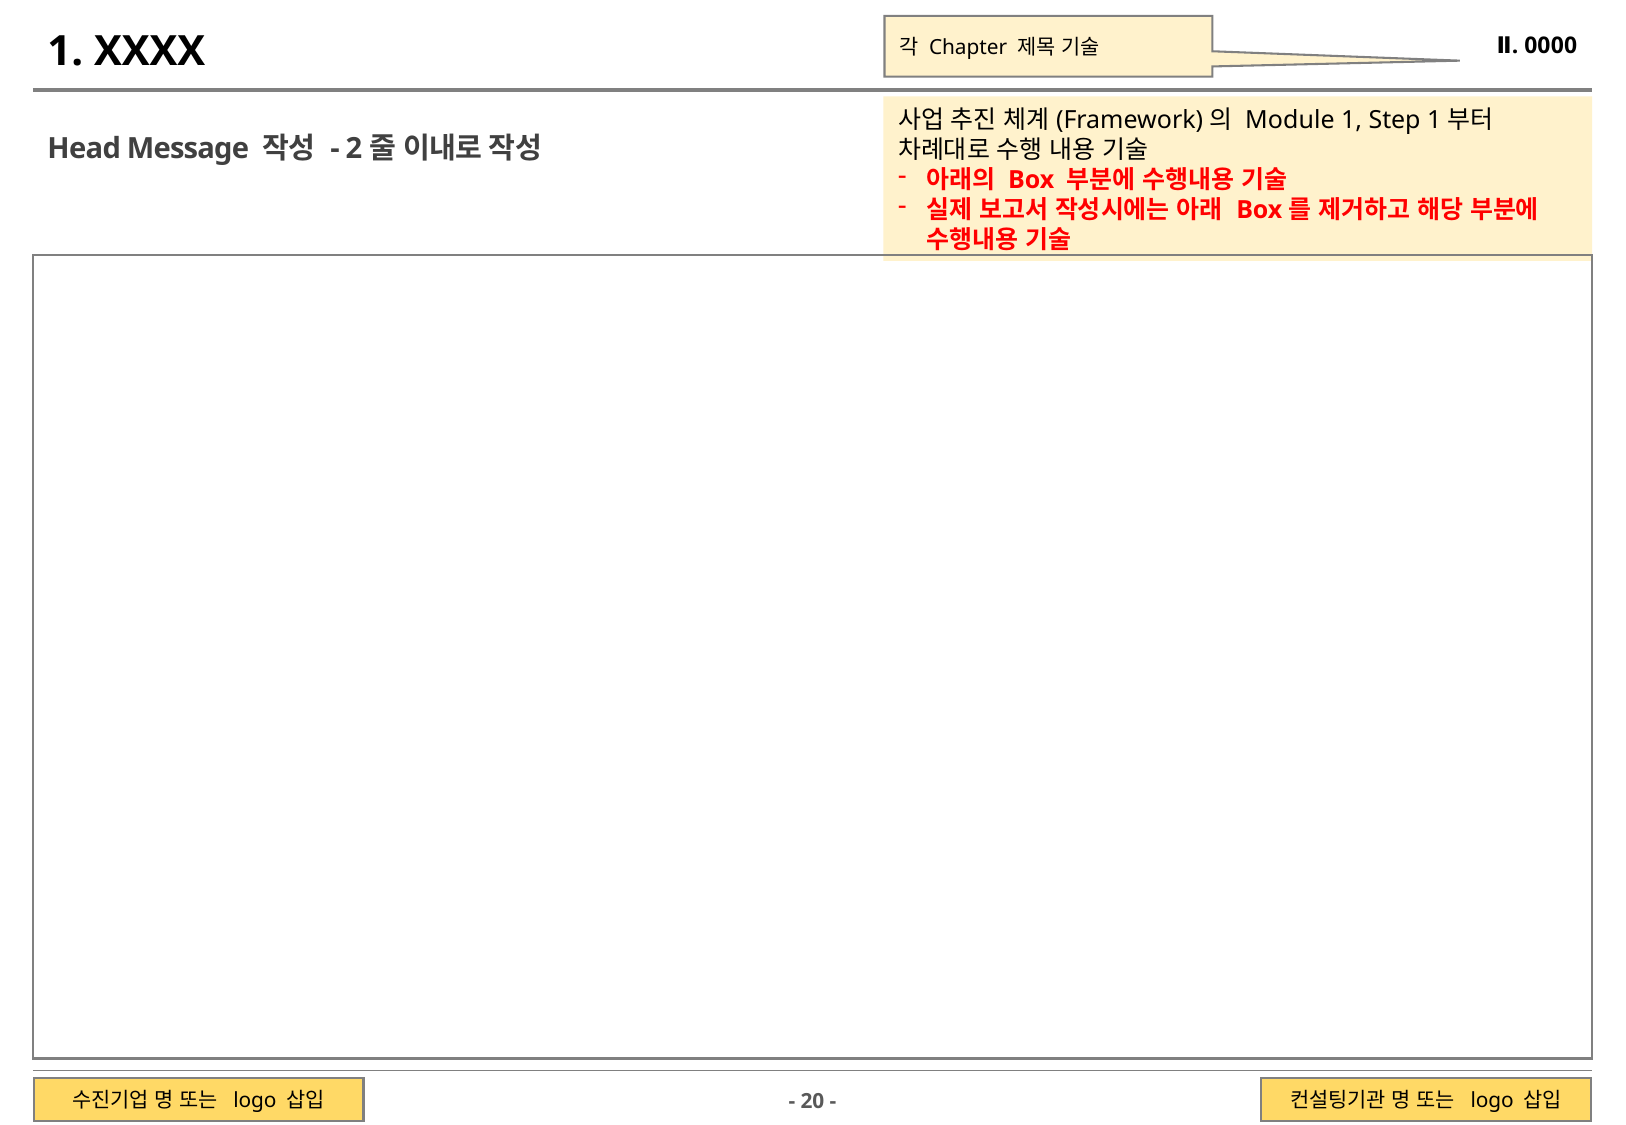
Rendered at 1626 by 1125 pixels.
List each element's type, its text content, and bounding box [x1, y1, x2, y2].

text_box [32, 254, 1593, 1060]
text_box 사업 추진 체계(Framework)의 Module 1, Step 1부터 차례대로 수행 내용 기술 아래의 Box 부분에 수행내용 기술 실제 보고서 작성시에는 아래 Box를 제거하고 해당 부분에 수행내용 기술 [883, 96, 1593, 254]
text_box Head Message 작성 - 2줄 이내로 작성 [32, 113, 883, 173]
text_box 1. XXXX [32, 16, 1061, 81]
text_box Ⅱ. 0000 [1308, 23, 1593, 66]
text_box 각 Chapter 제목 기술 [883, 14, 1460, 78]
